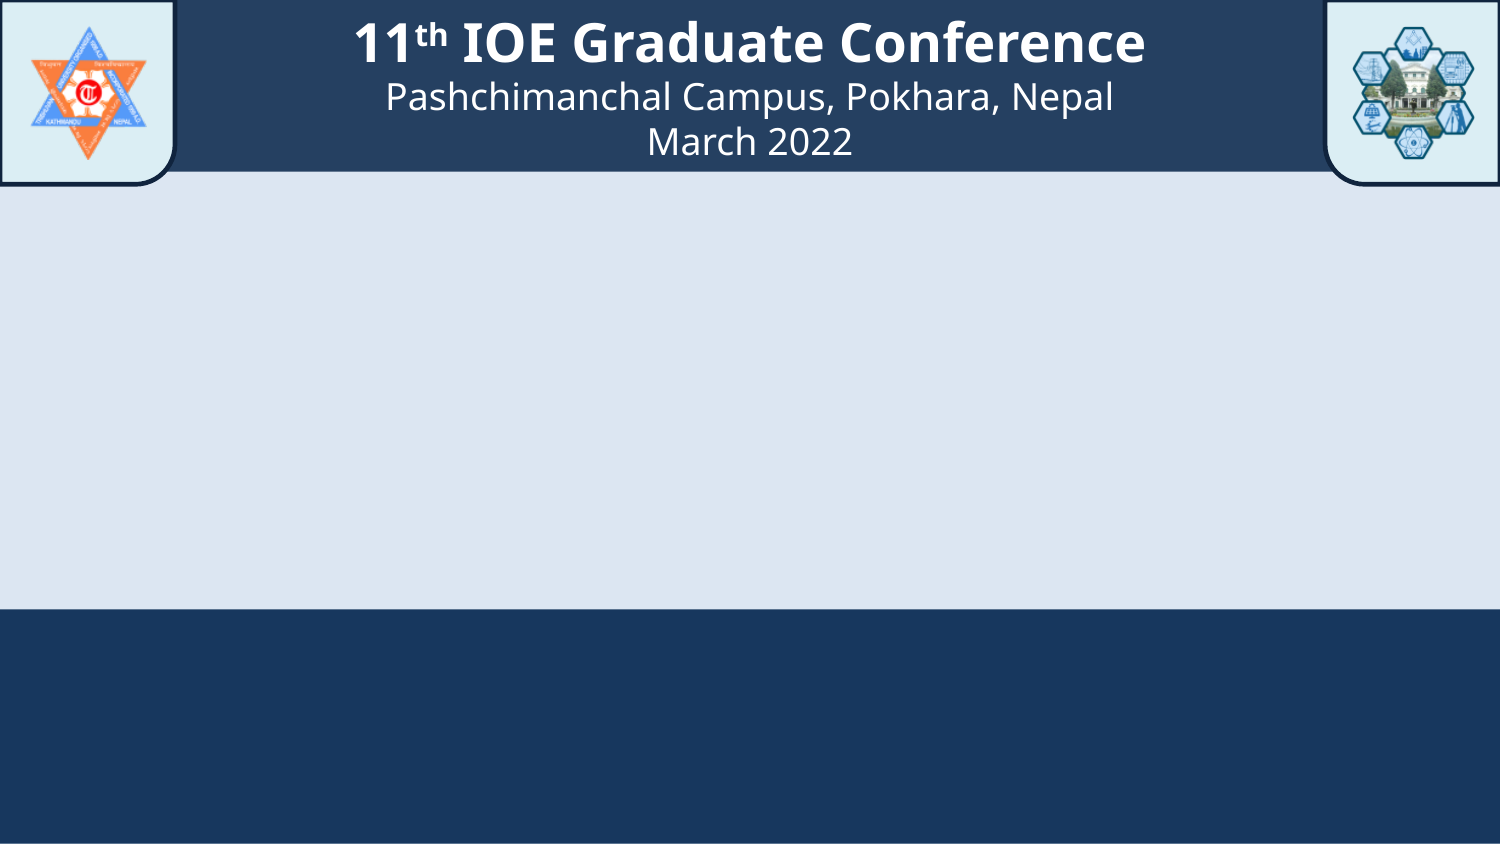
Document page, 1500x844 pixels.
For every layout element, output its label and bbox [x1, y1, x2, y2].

picture [1356, 103, 1389, 132]
picture [1463, 70, 1475, 116]
picture [1352, 26, 1475, 160]
picture [1352, 70, 1365, 116]
picture [1397, 30, 1430, 58]
picture [29, 26, 148, 160]
